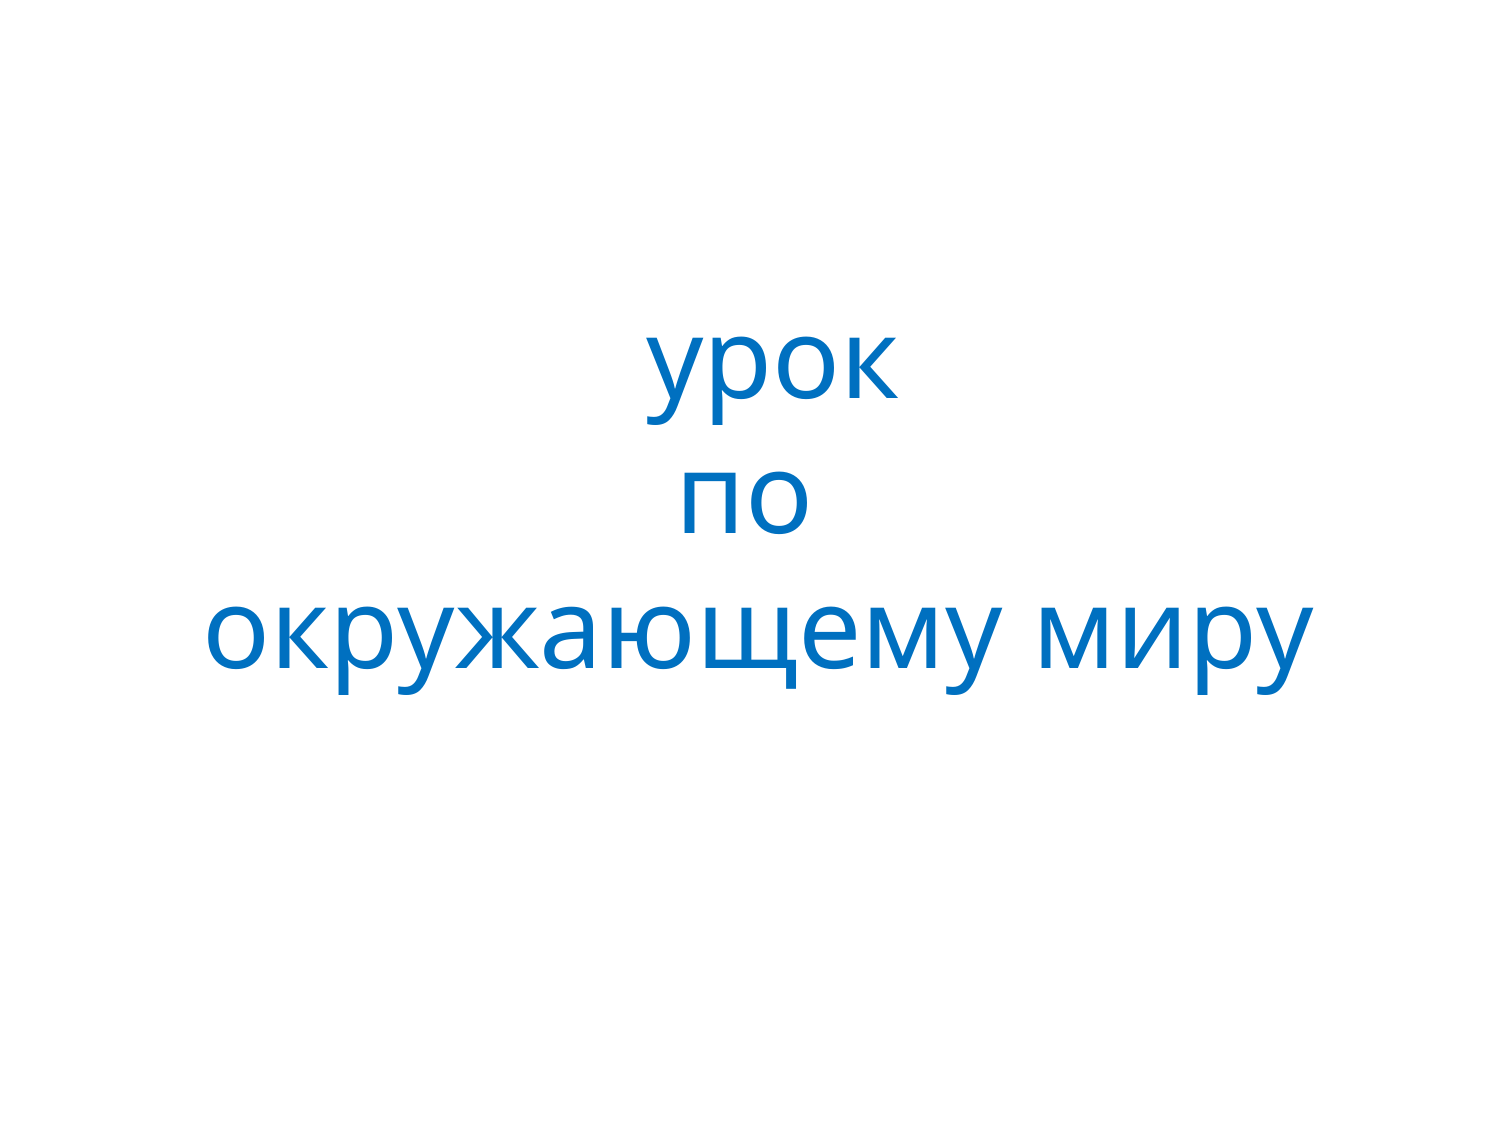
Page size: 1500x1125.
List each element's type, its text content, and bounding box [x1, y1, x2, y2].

text_box урок по окружающему миру [100, 278, 1418, 699]
